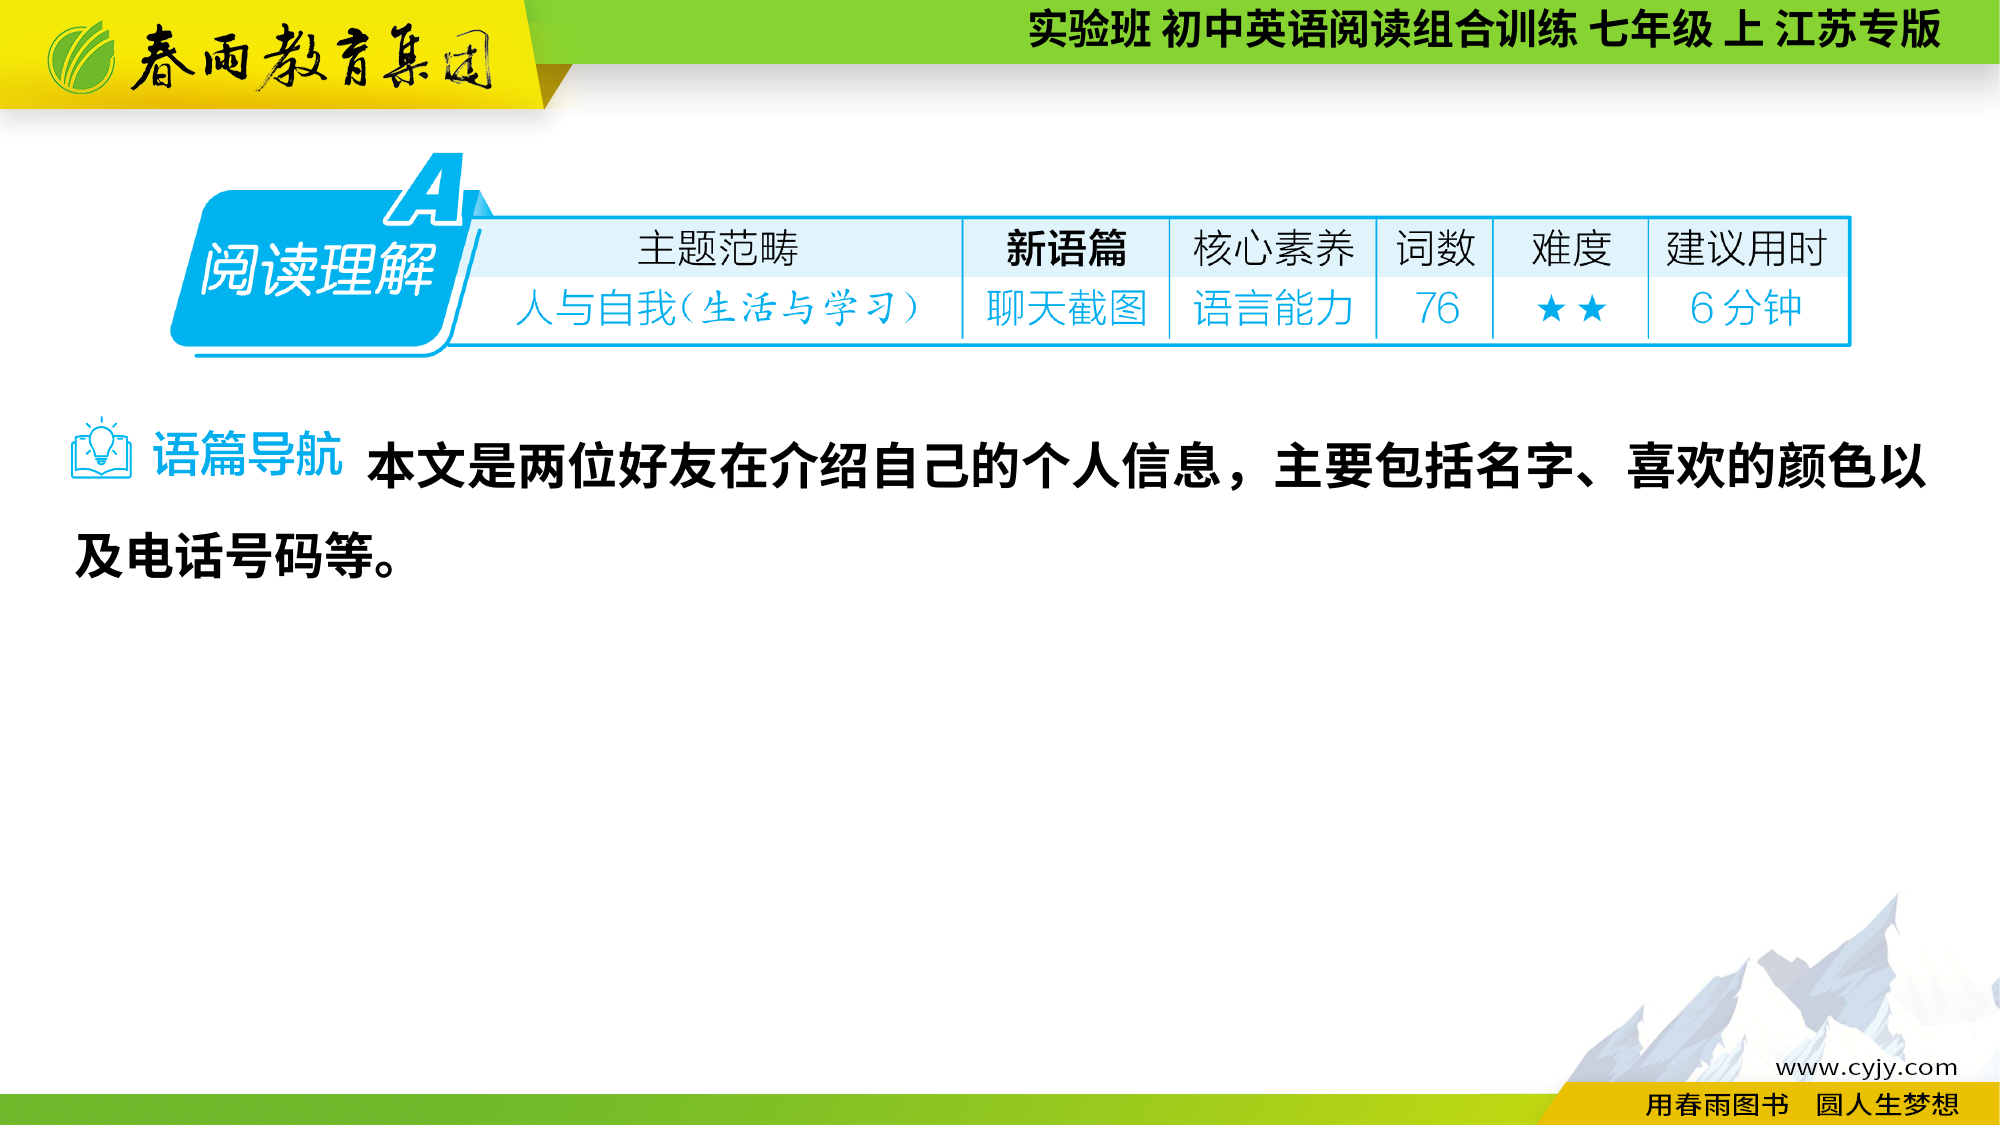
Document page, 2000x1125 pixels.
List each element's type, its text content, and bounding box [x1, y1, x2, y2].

list 本文是两位好友在介绍自己的个人信息，主要包括名字、喜欢的颜色以及电话号码等。 [59, 397, 1944, 583]
picture [0, 0, 2000, 1125]
